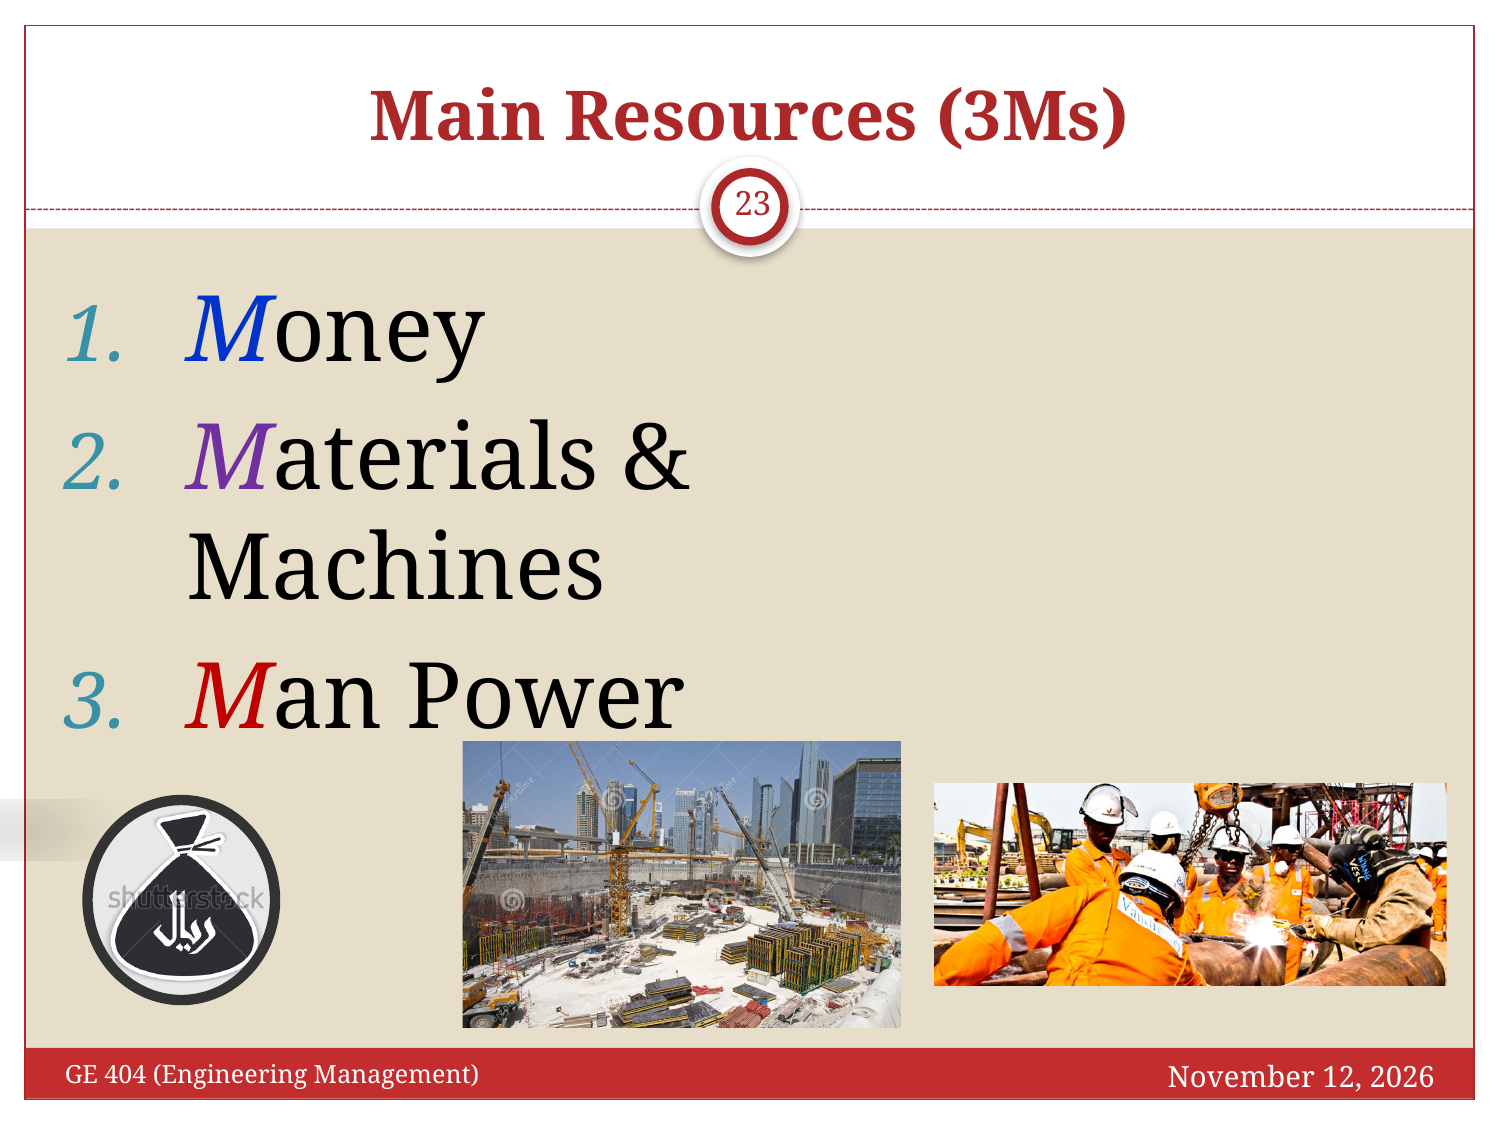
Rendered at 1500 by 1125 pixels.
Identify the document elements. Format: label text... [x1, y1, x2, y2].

picture [462, 741, 901, 1028]
picture [933, 783, 1447, 986]
picture [87, 799, 276, 1001]
list Money Materials & Machines Man Power [49, 262, 1100, 1013]
slide_number 23 [715, 168, 791, 241]
footer GE 404 (Engineering Management) [50, 1051, 638, 1112]
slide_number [950, 1050, 1450, 1111]
title Main Resources (3Ms) [49, 37, 1450, 162]
